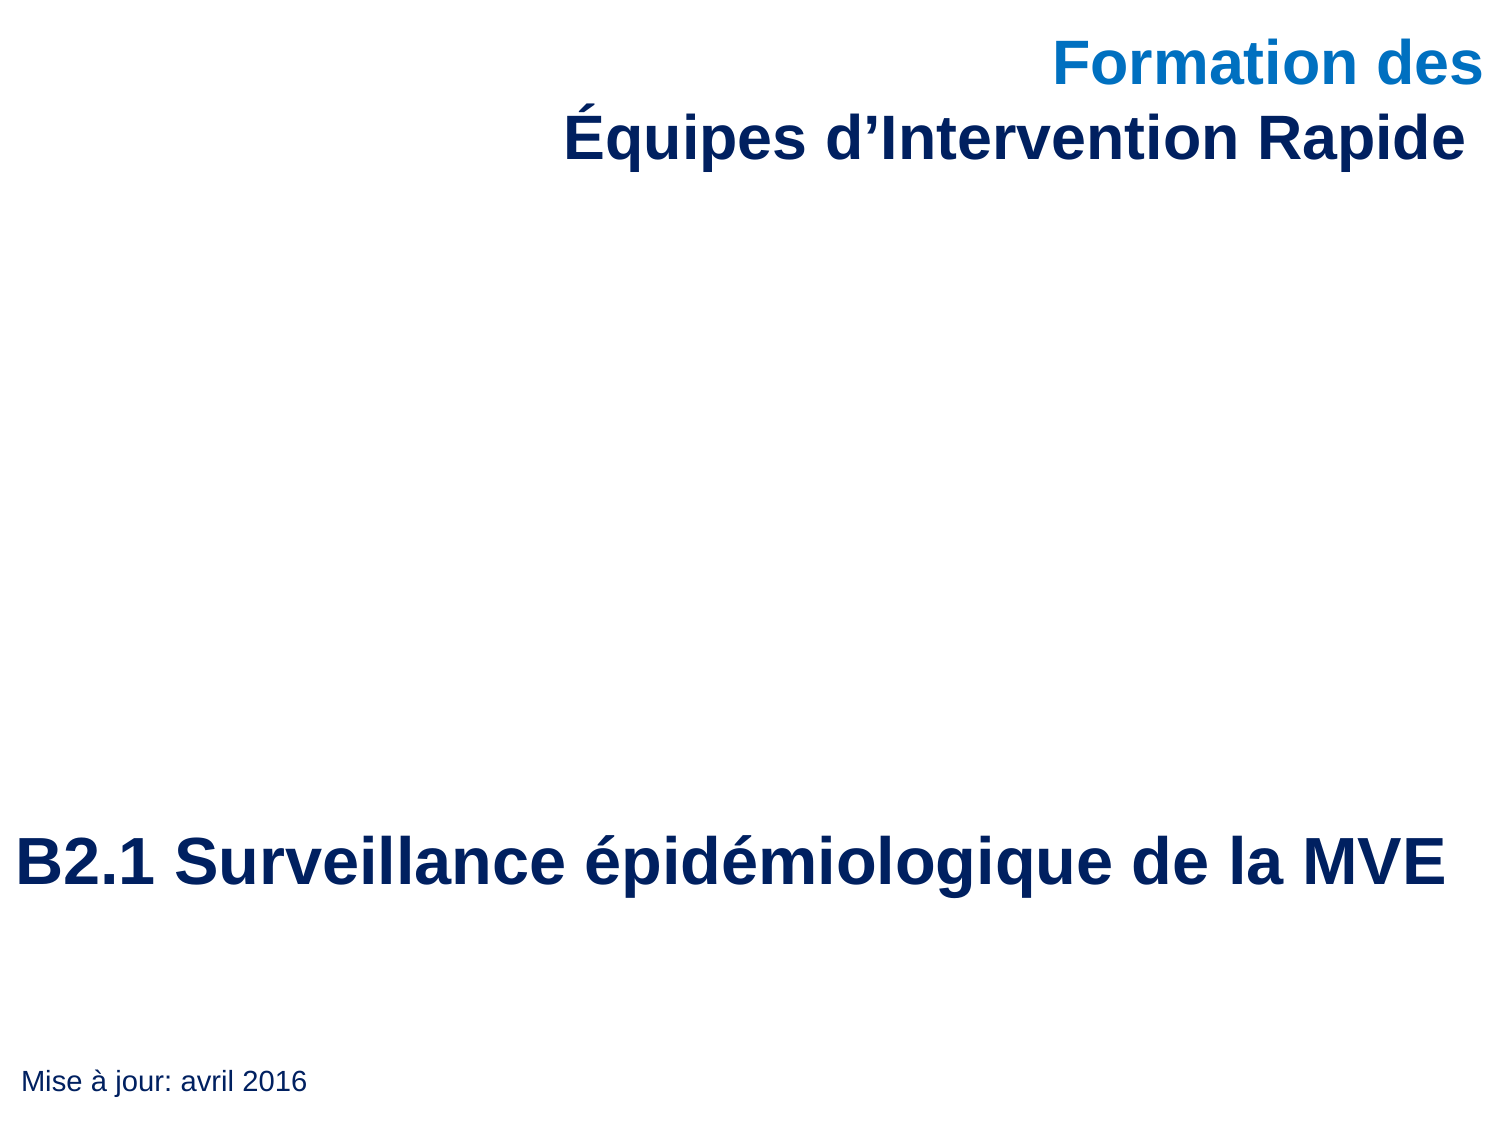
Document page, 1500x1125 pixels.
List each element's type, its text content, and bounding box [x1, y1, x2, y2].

title Formation des Équipes d’Intervention Rapide [225, 14, 1500, 256]
subtitle B2.1 Surveillance épidémiologique de la MVE [0, 810, 1483, 941]
text_box Mise à jour: avril 2016 [6, 1055, 323, 1105]
